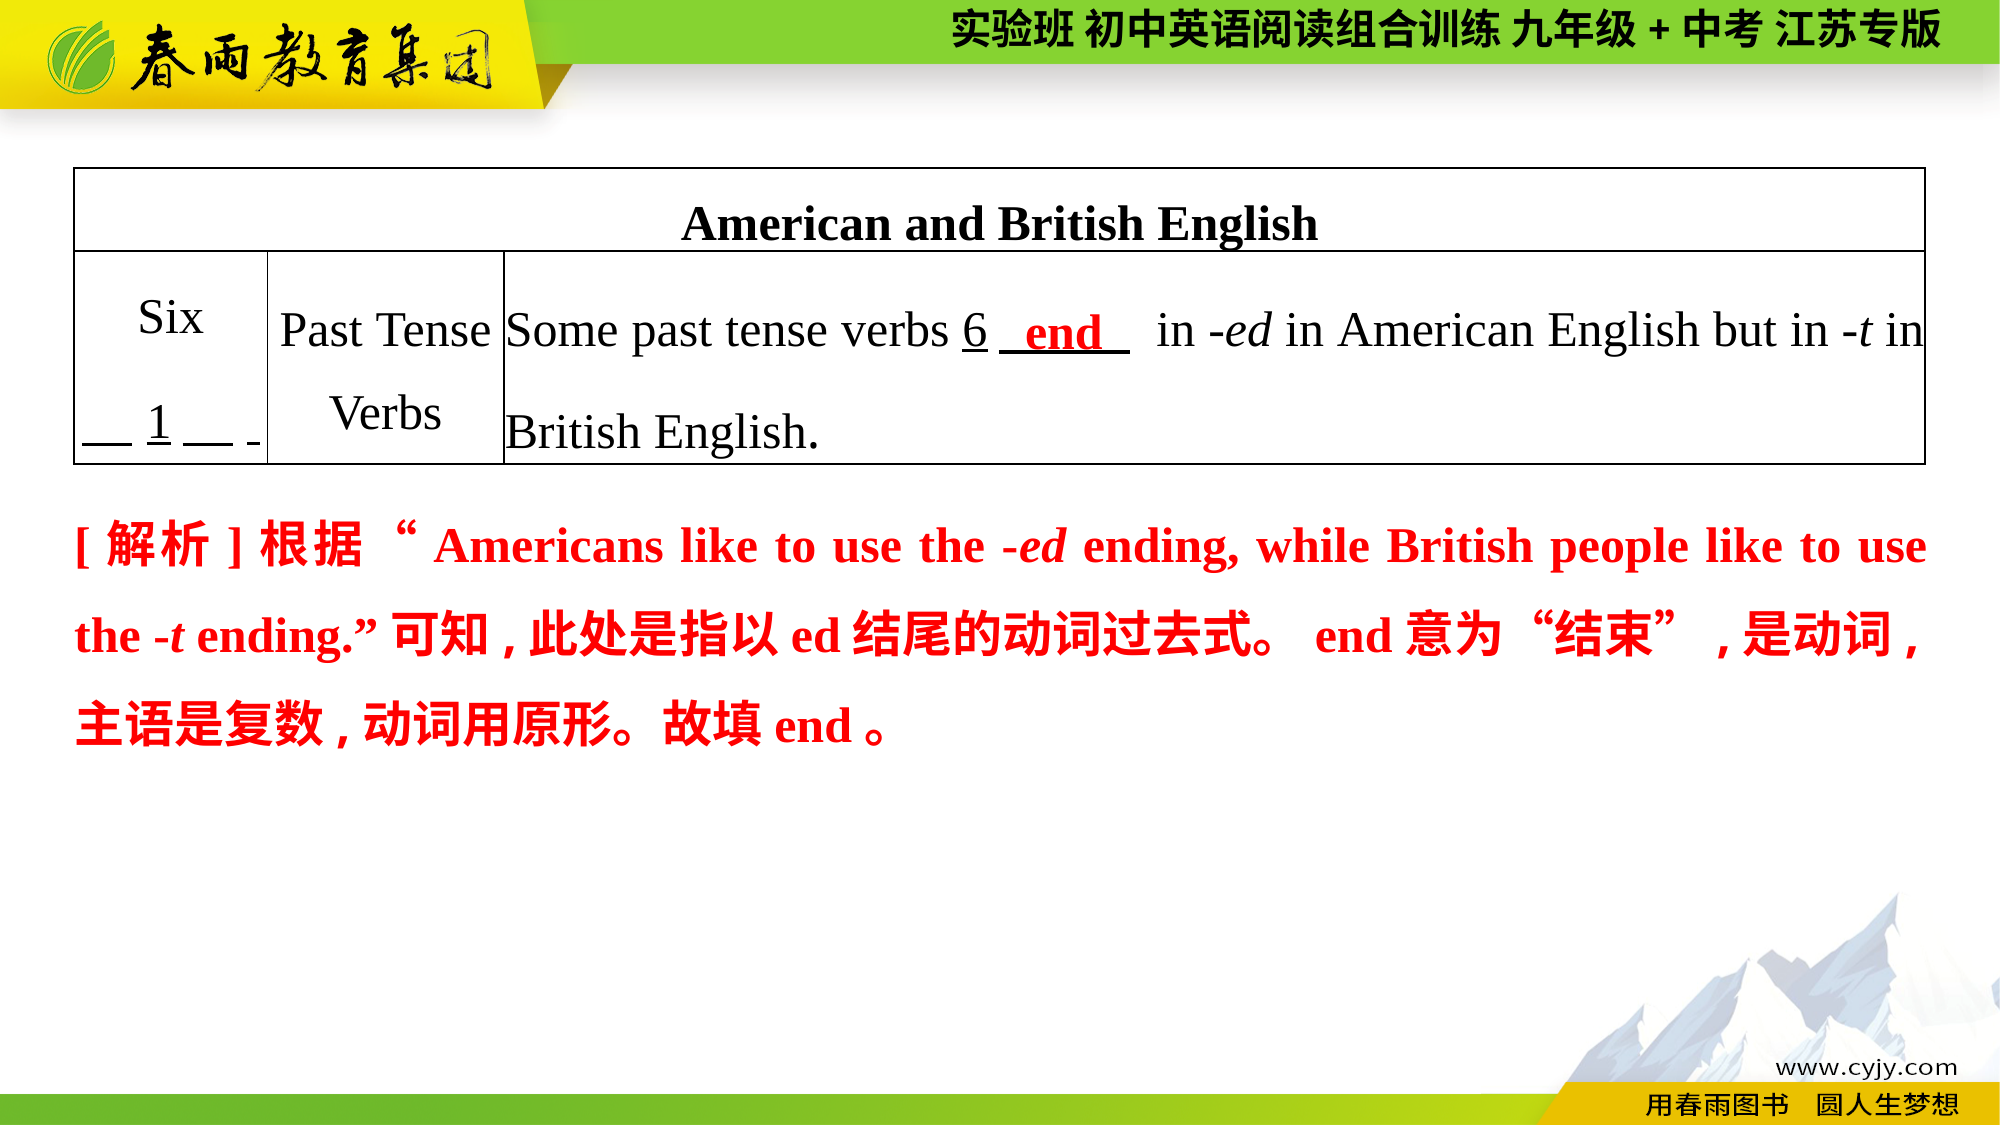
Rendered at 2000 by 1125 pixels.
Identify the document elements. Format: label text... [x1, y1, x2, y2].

table_cell Past Tense Verbs [268, 252, 503, 463]
list [解析]根据“Americans like to use the -ed ending, while British people like to use the -t ending.”可知,此处是指以ed结尾的动词过去式。end意为“结束”,是动词,主语是复数,动词用原形。故填end。 [59, 475, 1944, 763]
table_cell Six 1 . [75, 252, 267, 463]
table_cell Some past tense verbs 6 in -ed in American English but in -t in British English. [505, 252, 1924, 463]
text_box end [1010, 291, 1118, 367]
picture [0, 0, 2000, 1125]
table_header American and British English [75, 169, 1924, 250]
